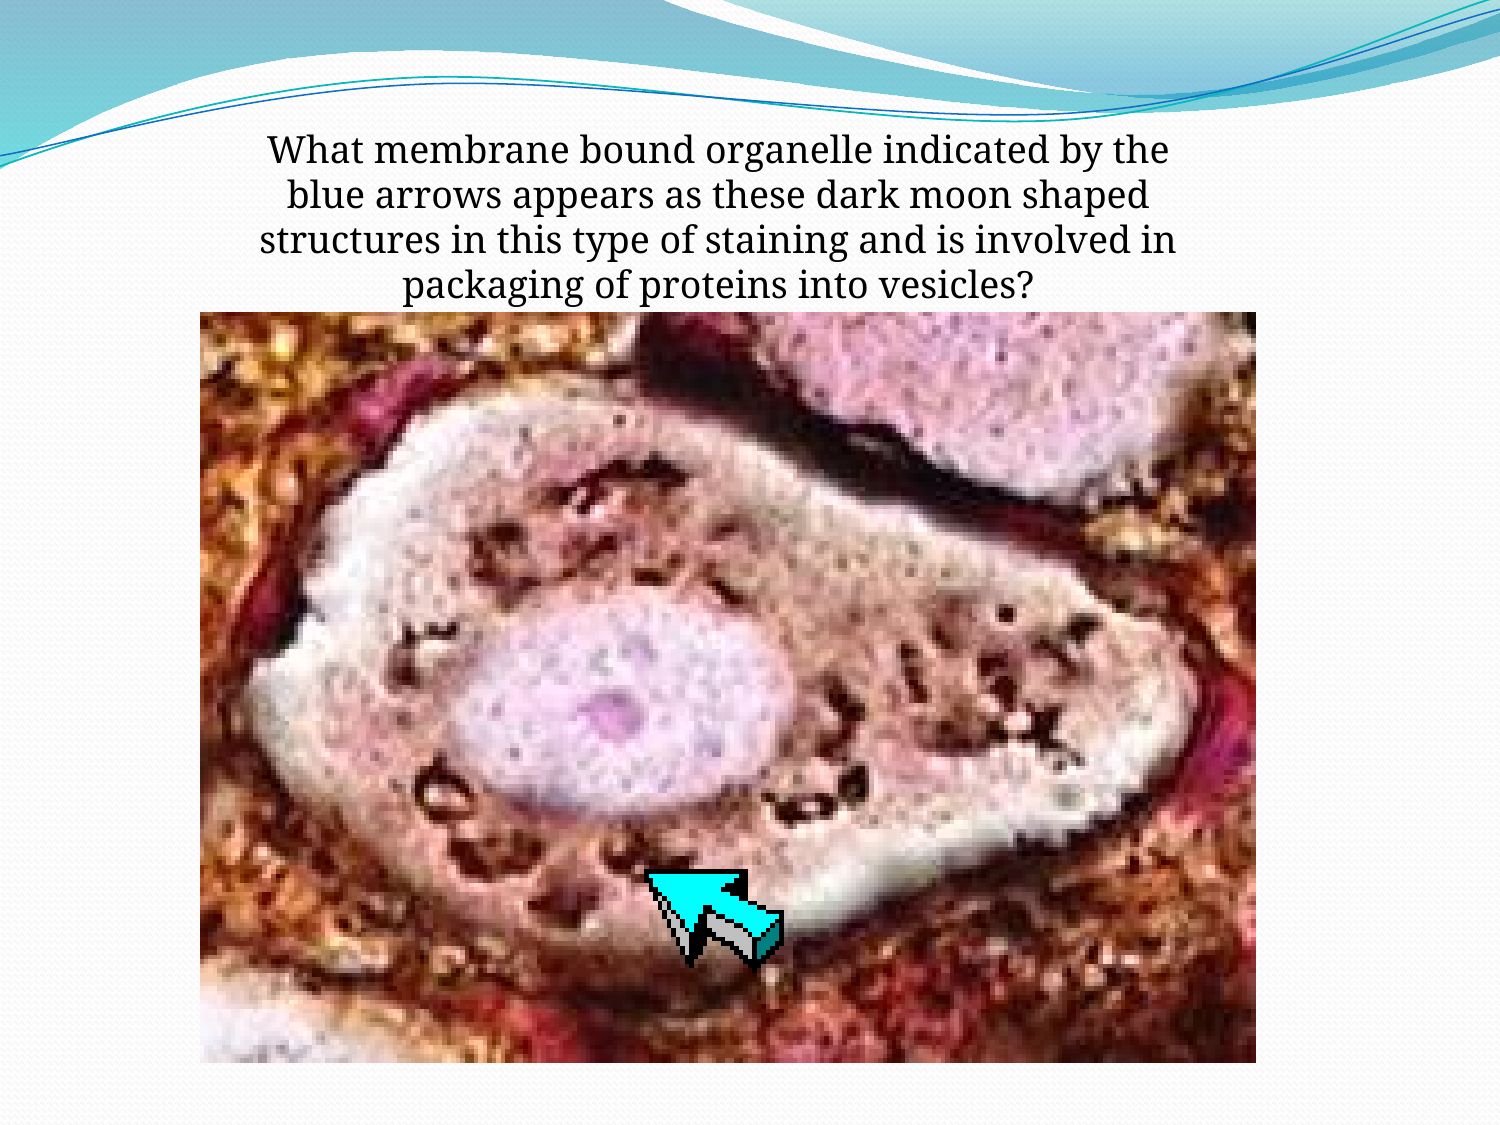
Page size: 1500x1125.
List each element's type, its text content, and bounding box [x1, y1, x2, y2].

picture [199, 312, 1256, 1063]
text_box What membrane bound organelle indicated by the blue arrows appears as these dark moon shaped structures in this type of staining and is involved in packaging of proteins into vesicles? [224, 118, 1213, 311]
